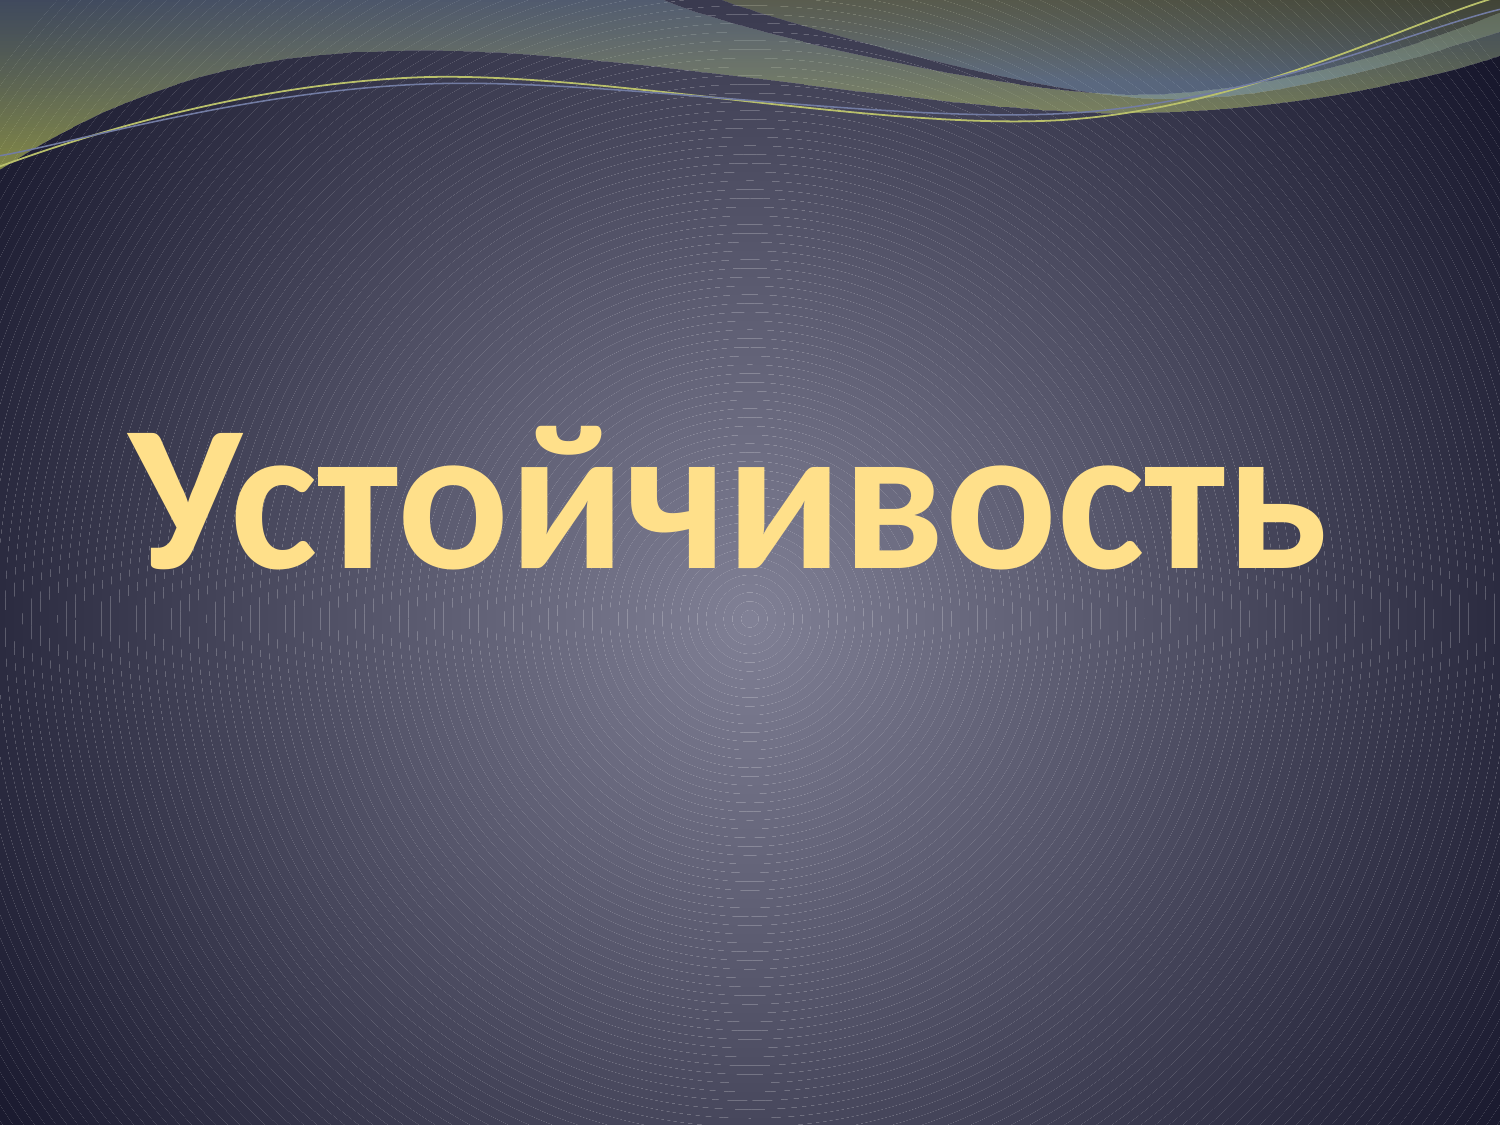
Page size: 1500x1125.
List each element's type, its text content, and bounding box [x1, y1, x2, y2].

title Устойчивость [128, 328, 1407, 611]
